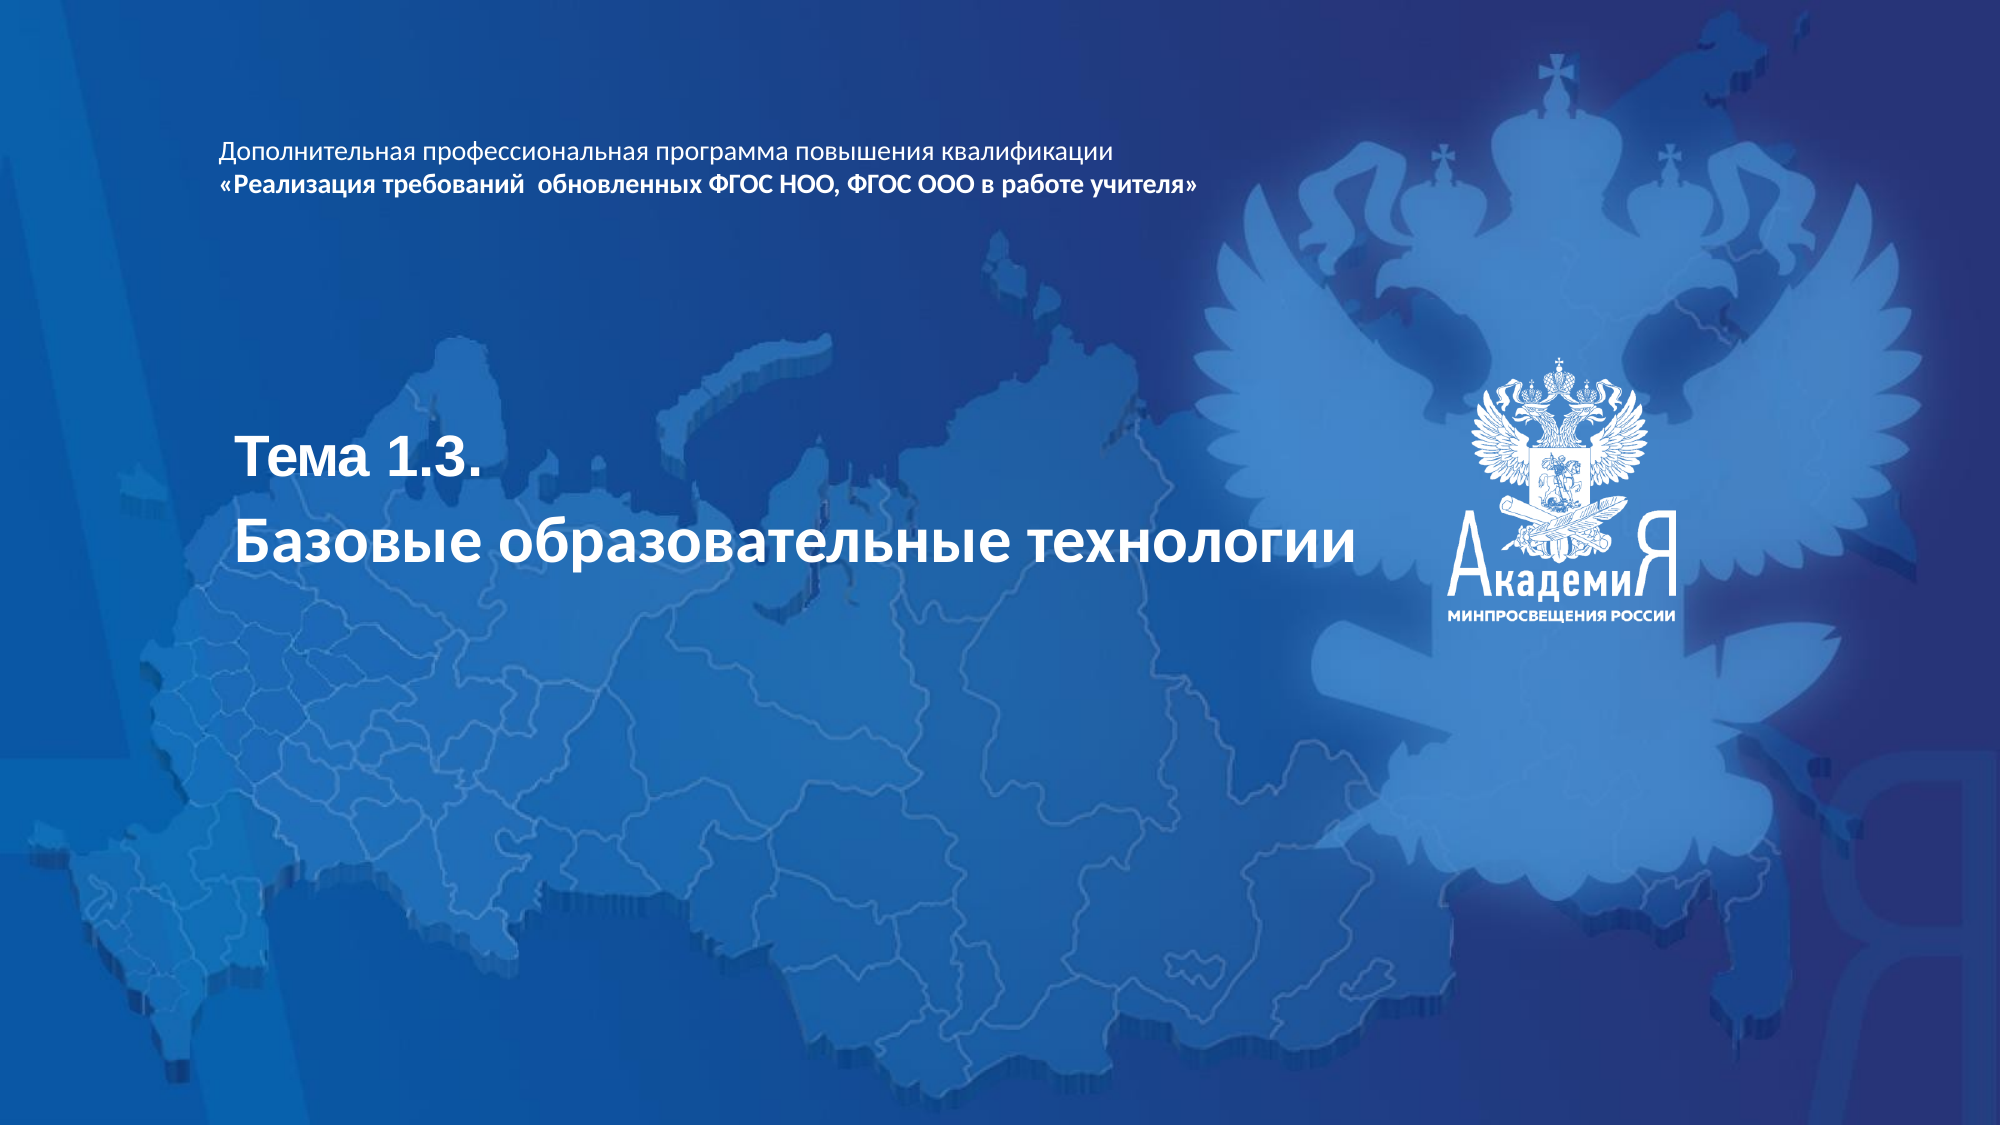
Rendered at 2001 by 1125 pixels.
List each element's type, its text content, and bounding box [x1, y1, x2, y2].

text_box Тема 1.3. Базовые образовательные технологии [232, 408, 1364, 576]
picture [0, 0, 2000, 1125]
text_box Дополнительная профессиональная программа повышения квалификации «Реализация требований обновленных ФГОС НОО, ФГОС ООО в работе учителя» [216, 129, 1214, 200]
